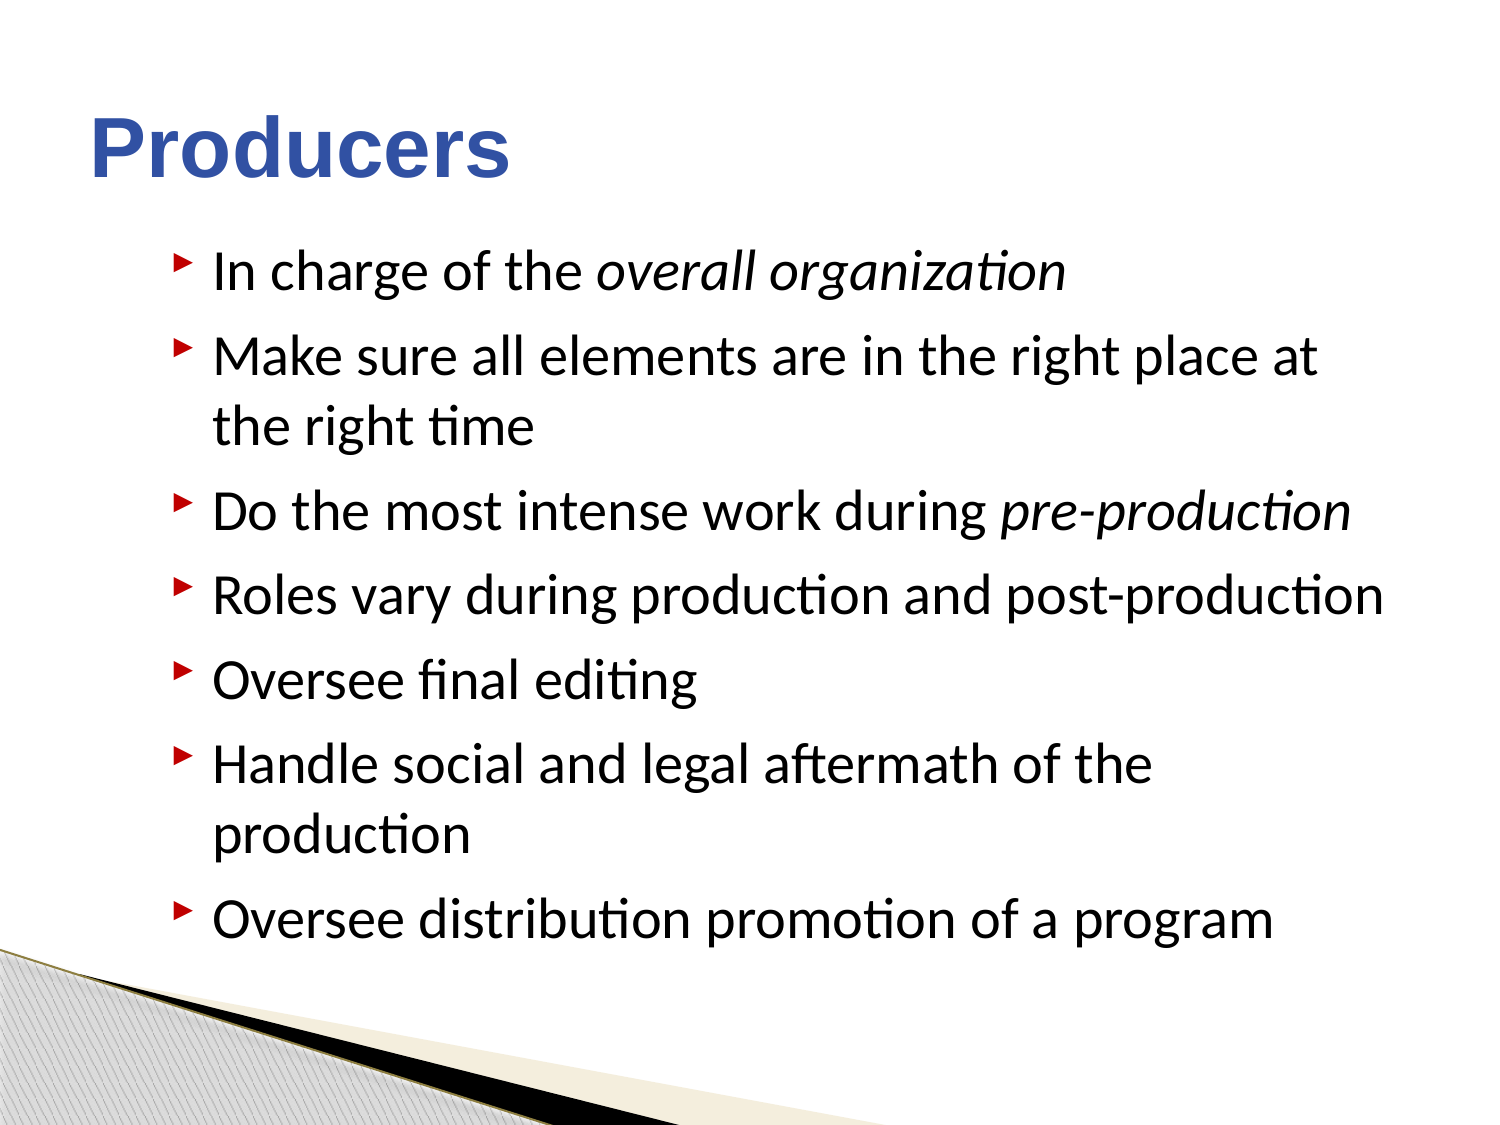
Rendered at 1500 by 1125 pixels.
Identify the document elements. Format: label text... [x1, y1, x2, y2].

title Producers [75, 50, 1425, 238]
list In charge of the overall organization Make sure all elements are in the right place at the right time Do the most intense work during pre-production Roles vary during production and post-production Oversee final editing Handle social and legal aftermath of the production Oversee distribution promotion of a program [137, 224, 1426, 1063]
